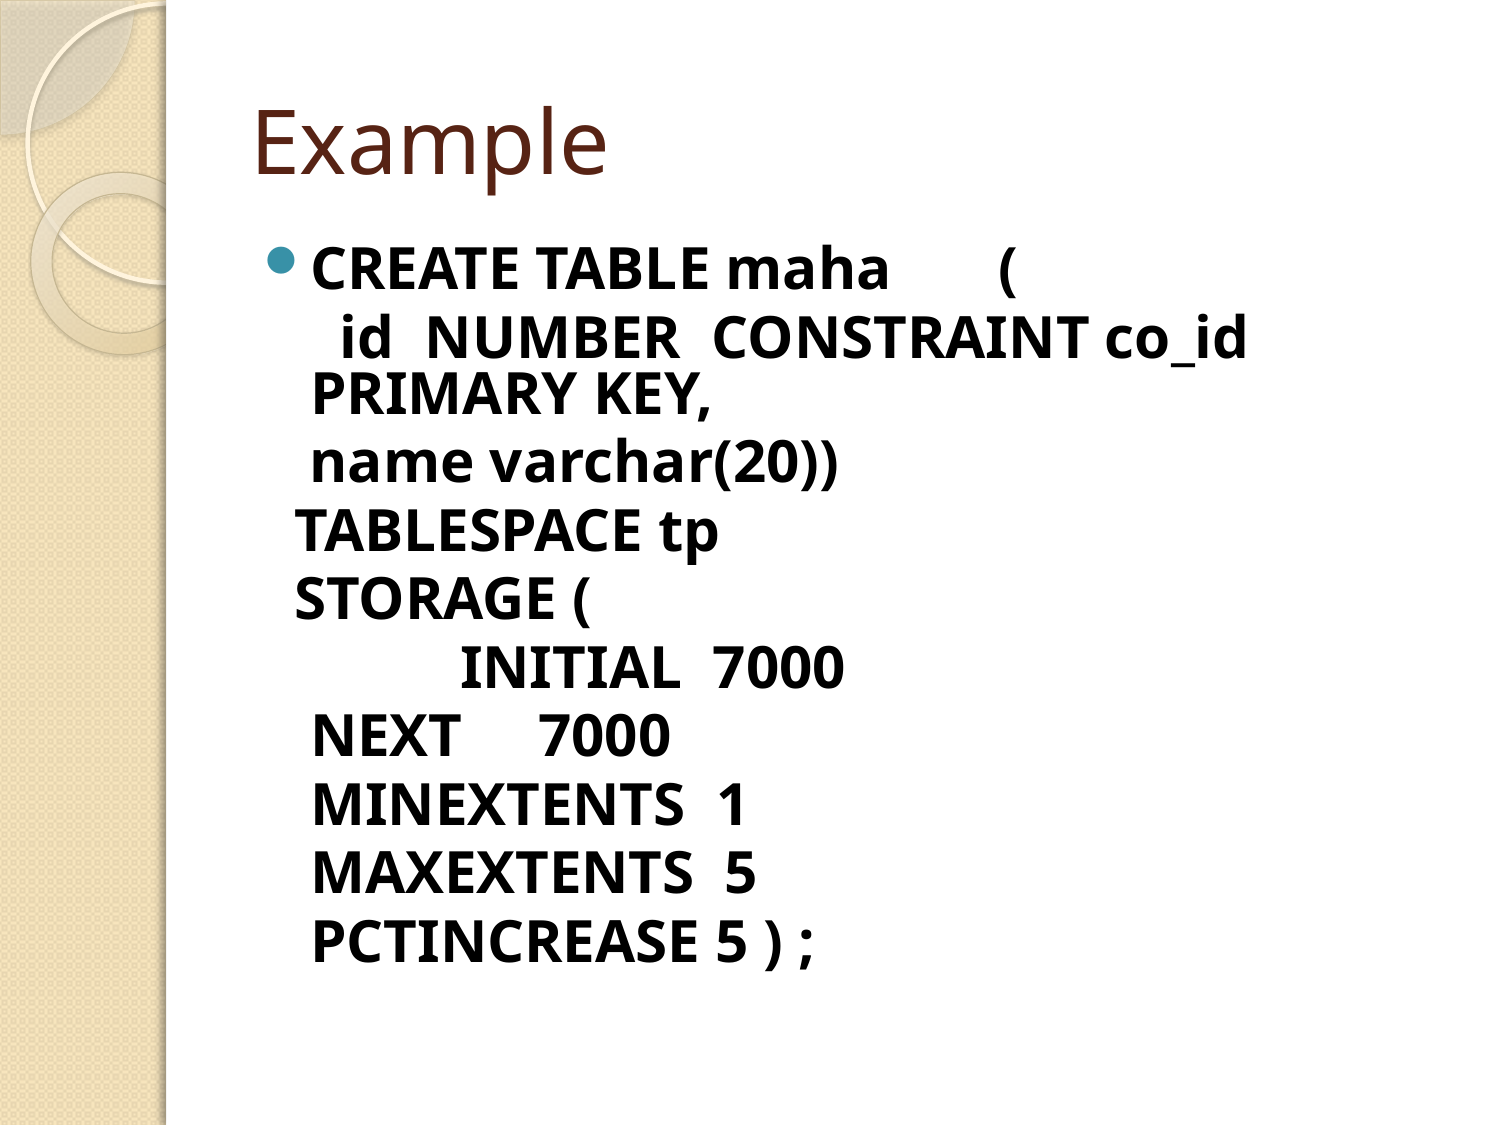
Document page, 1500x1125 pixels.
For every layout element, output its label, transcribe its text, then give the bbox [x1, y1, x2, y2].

title Example [235, 45, 1466, 233]
list CREATE TABLE maha ( id NUMBER CONSTRAINT co_id PRIMARY KEY, name varchar(20)) TABLESPACE tp STORAGE ( INITIAL 7000 NEXT 7000 MINEXTENTS 1 MAXEXTENTS 5 PCTINCREASE 5 ) ; [235, 237, 1466, 1025]
